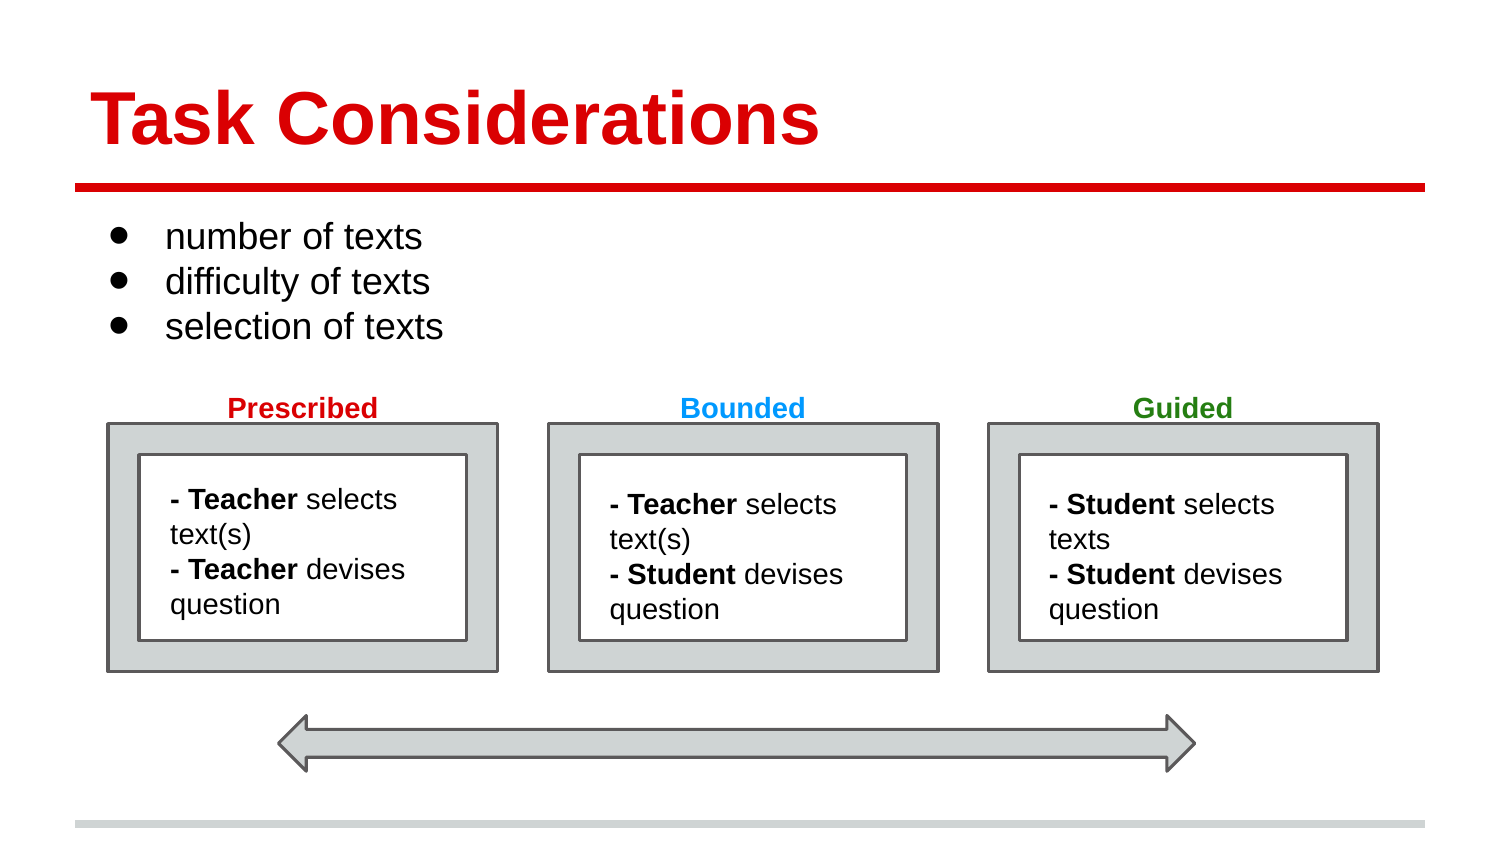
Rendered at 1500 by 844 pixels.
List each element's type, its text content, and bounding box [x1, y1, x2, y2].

text_box [548, 423, 938, 672]
text_box - Teacher selects text(s) - Student devises question [594, 470, 892, 611]
text_box - Teacher selects text(s) - Teacher devises question [155, 465, 453, 606]
text_box Bounded [594, 374, 892, 441]
text_box [988, 423, 1379, 672]
text_box [108, 423, 498, 672]
text_box Guided [1034, 374, 1332, 441]
text_box Prescribed [154, 374, 452, 441]
text_box - Student selects texts - Student devises question [1033, 470, 1331, 611]
text_box [278, 715, 1195, 772]
title Task Considerations [75, 33, 1425, 175]
list number of texts difficulty of texts selection of texts [75, 196, 1425, 808]
